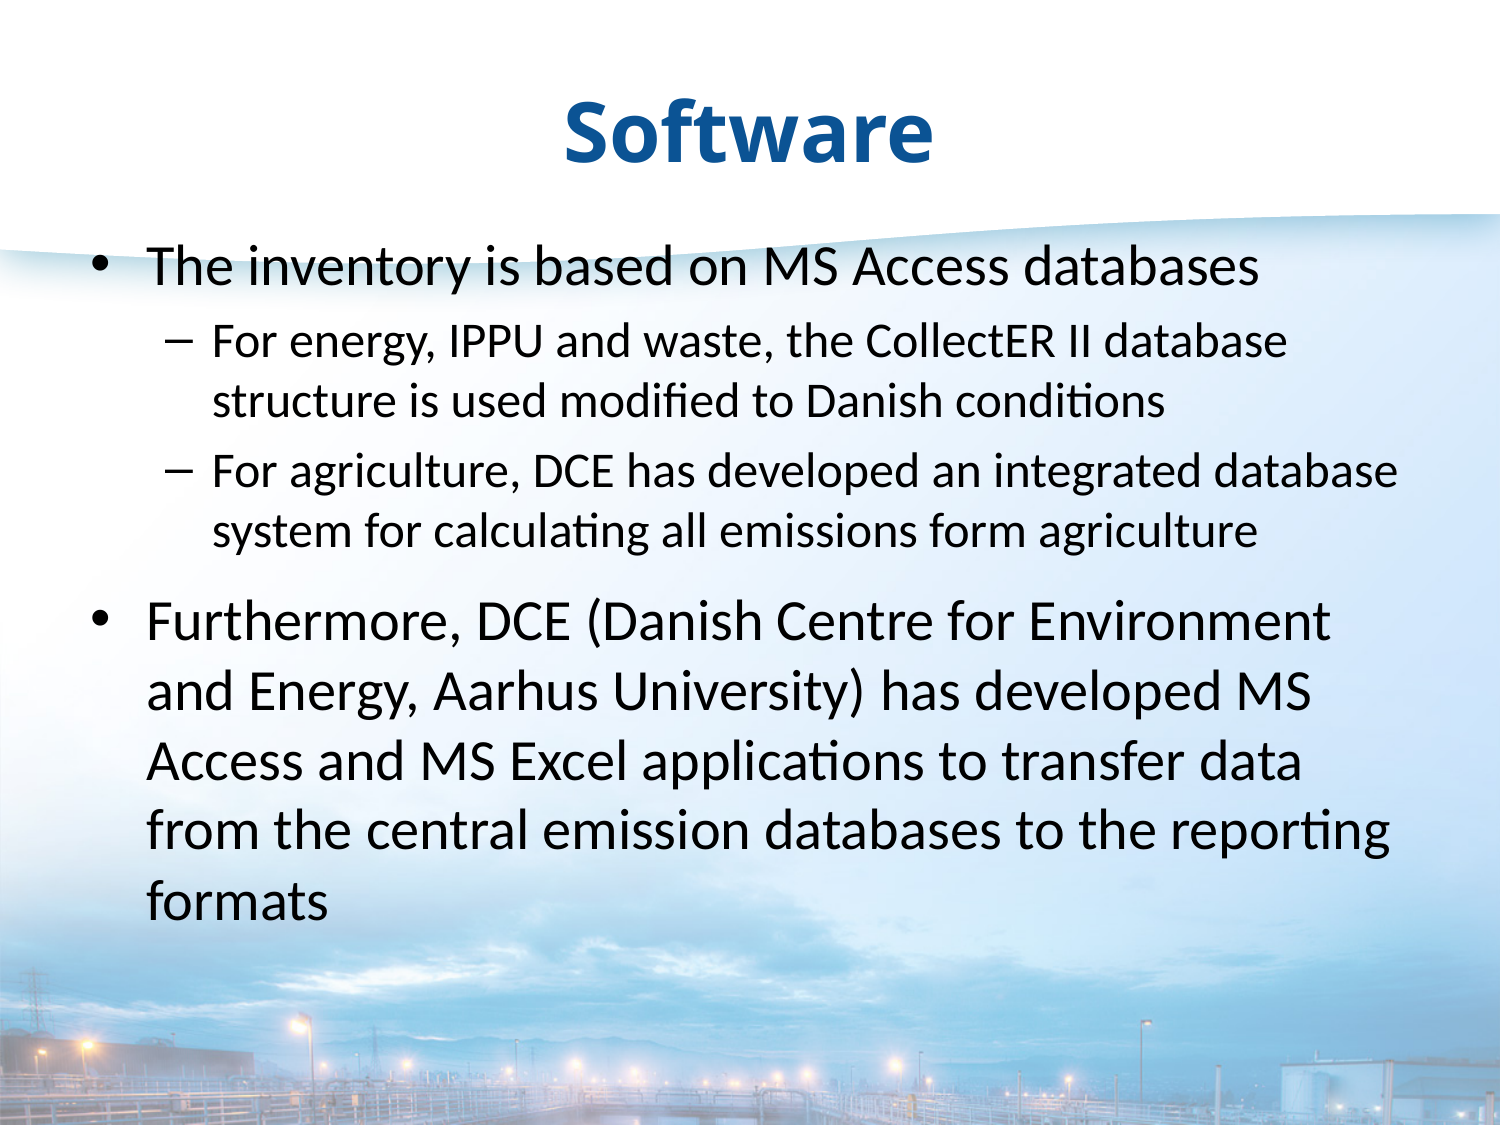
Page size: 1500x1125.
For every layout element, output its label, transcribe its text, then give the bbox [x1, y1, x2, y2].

title Software [75, 45, 1425, 219]
picture [0, 215, 1500, 1125]
list The inventory is based on MS Access databases For energy, IPPU and waste, the CollectER II database structure is used modified to Danish conditions For agriculture, DCE has developed an integrated database system for calculating all emissions form agriculture Furthermore, DCE (Danish Centre for Environment and Energy, Aarhus University) has developed MS Access and MS Excel applications to transfer data from the central emission databases to the reporting formats [75, 219, 1425, 1047]
